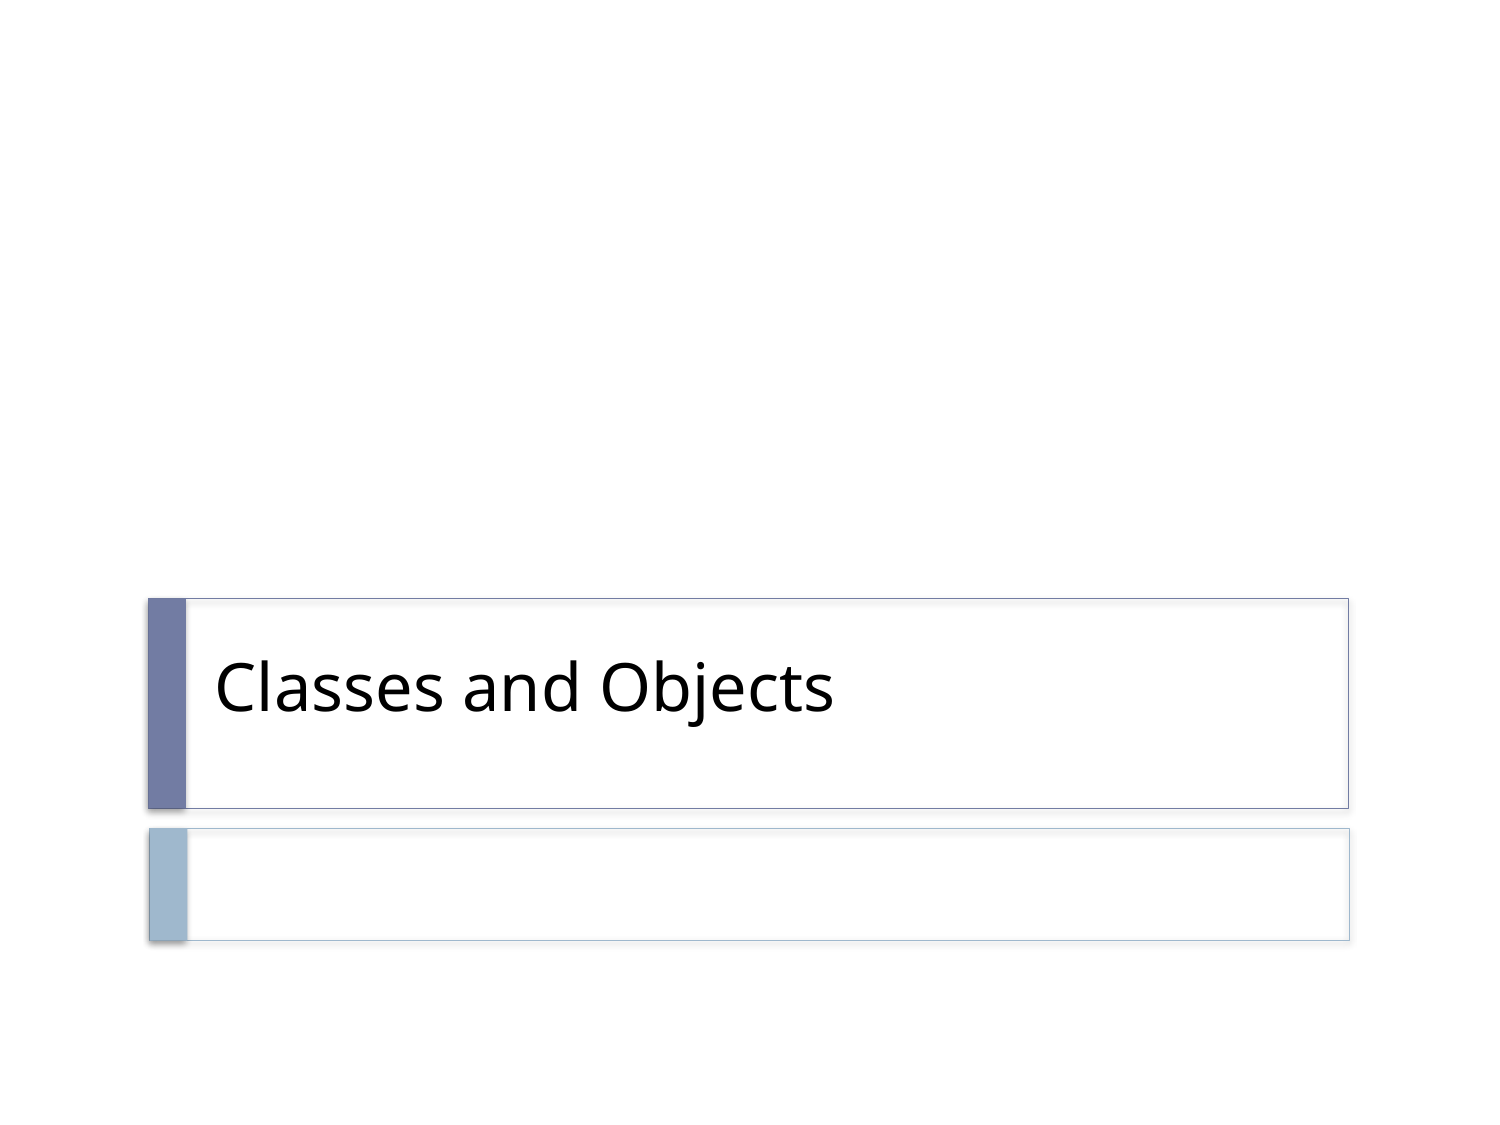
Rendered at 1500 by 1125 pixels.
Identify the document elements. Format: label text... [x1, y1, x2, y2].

title Classes and Objects [200, 637, 1325, 800]
